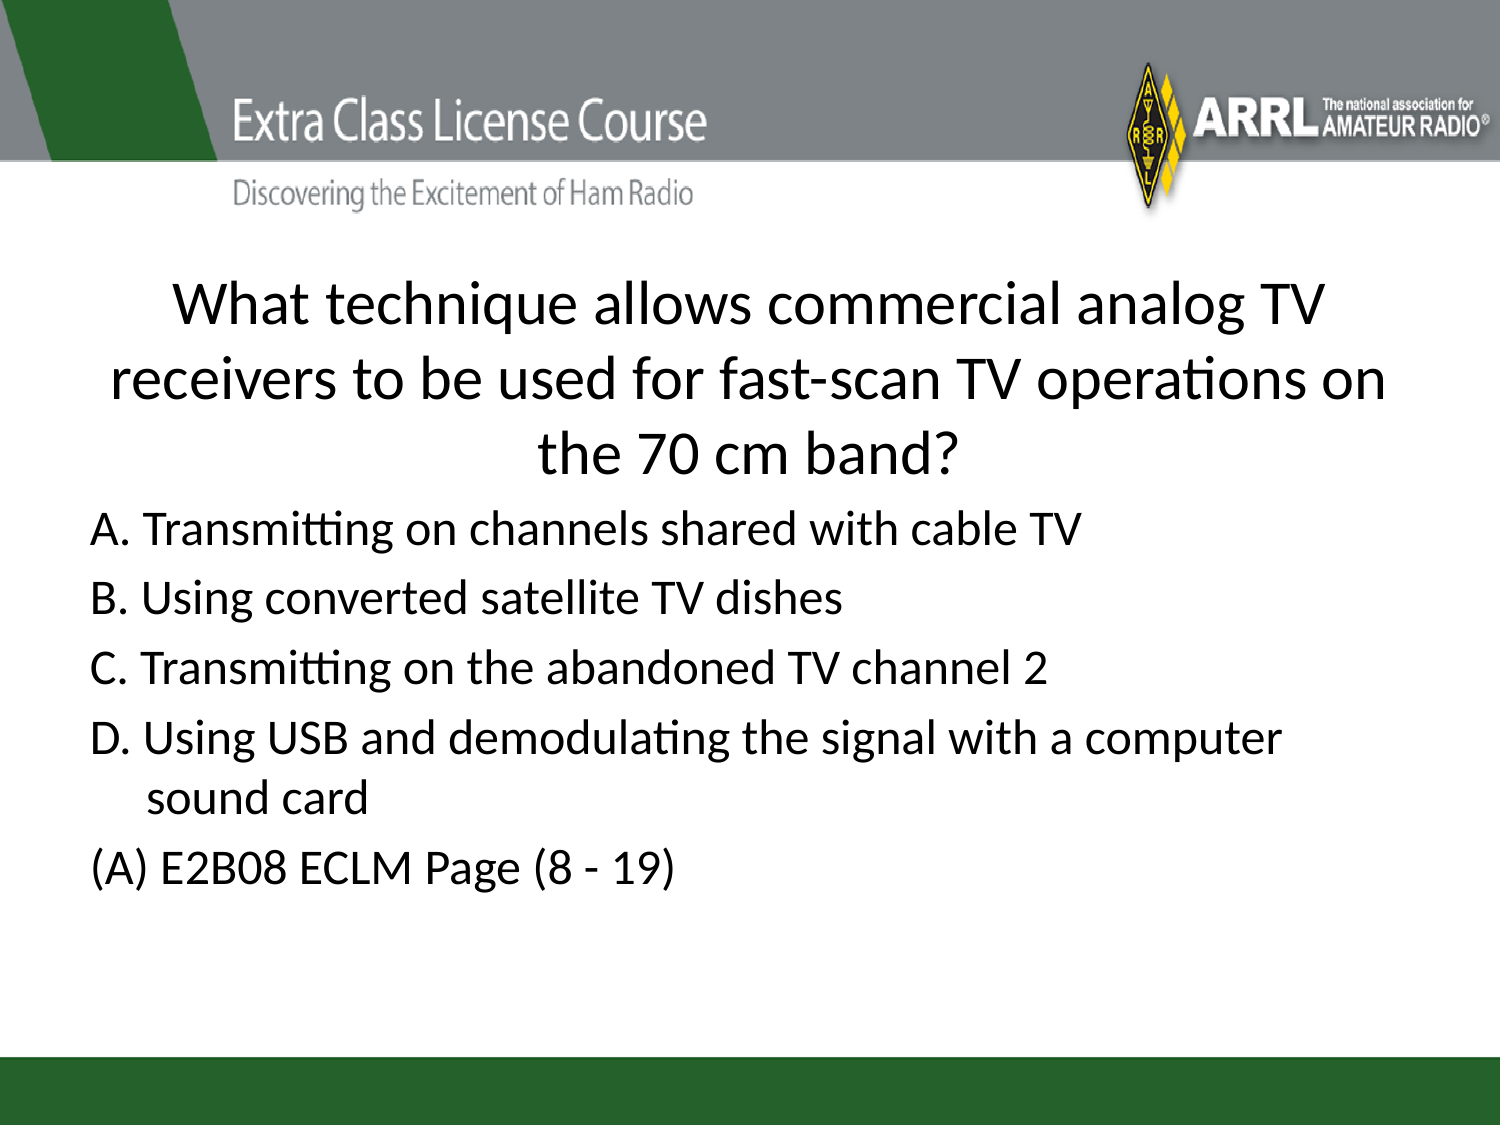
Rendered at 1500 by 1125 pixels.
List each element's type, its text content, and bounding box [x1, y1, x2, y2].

picture [0, 0, 1500, 1125]
list A. Transmitting on channels shared with cable TV B. Using converted satellite TV dishes C. Transmitting on the abandoned TV channel 2 D. Using USB and demodulating the signal with a computer sound card (A) E2B08 ECLM Page (8 - 19) [75, 487, 1425, 1005]
title What technique allows commercial analog TV receivers to be used for fast-scan TV operations on the 70 cm band? [75, 254, 1425, 435]
